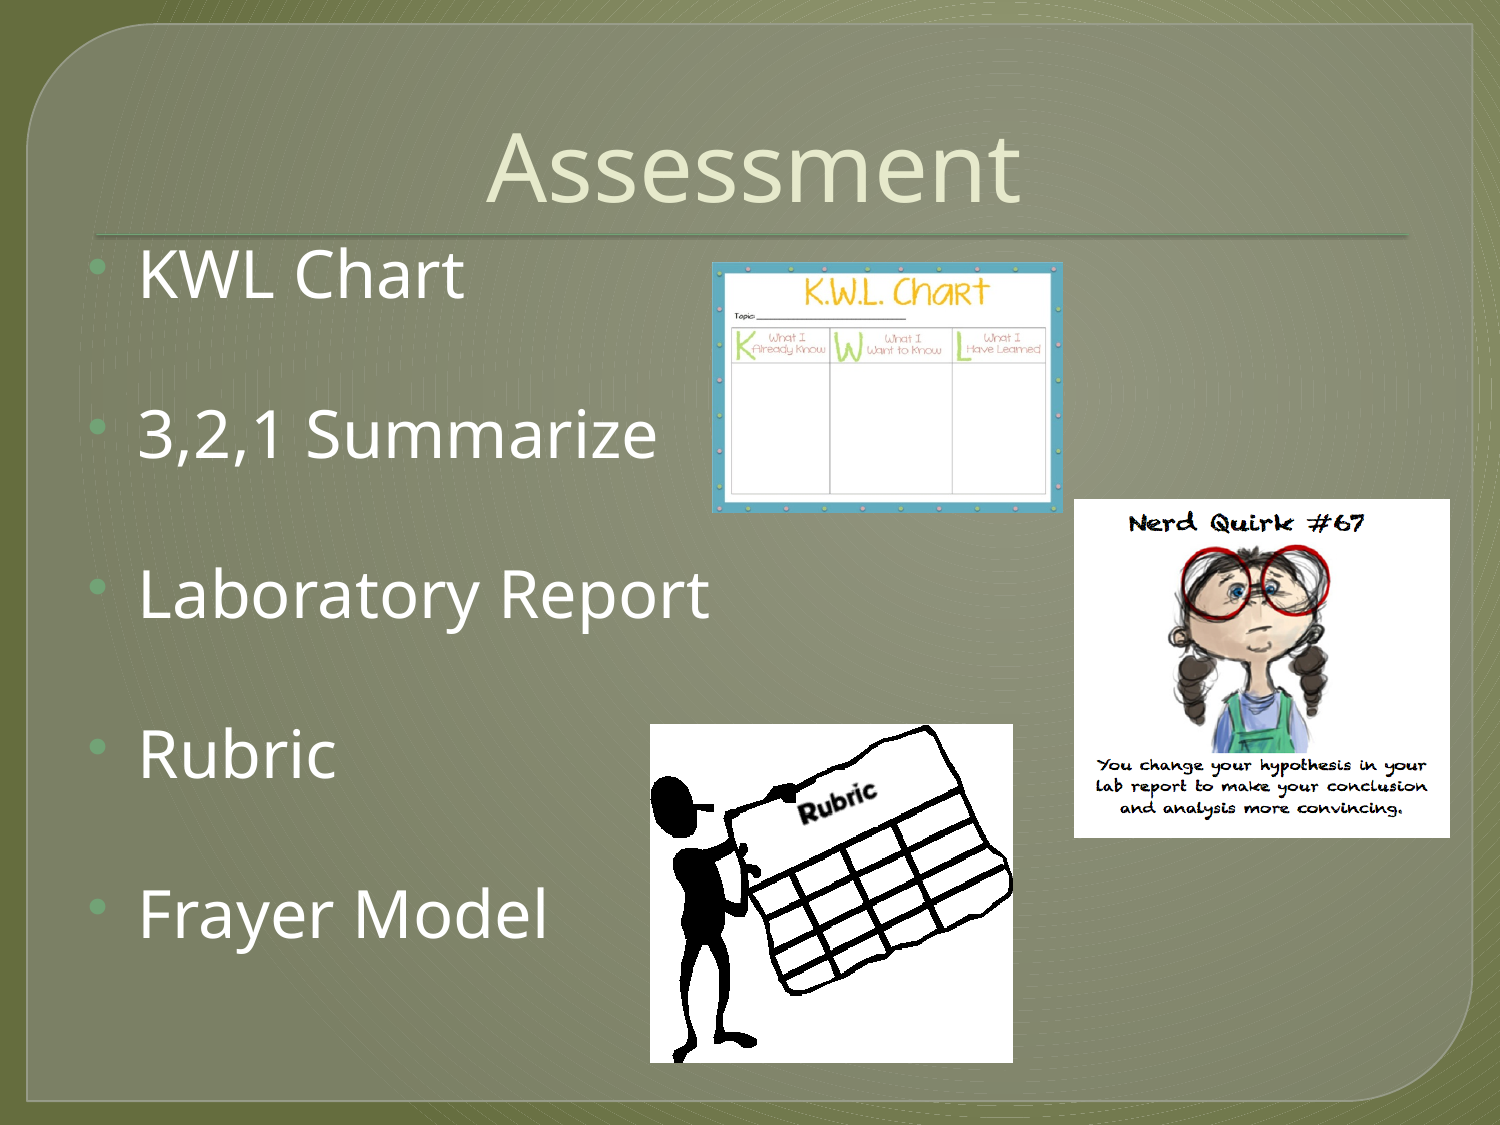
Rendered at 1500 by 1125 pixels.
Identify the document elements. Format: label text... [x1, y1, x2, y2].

picture [649, 724, 1013, 1063]
picture [1074, 499, 1451, 838]
picture [712, 262, 1063, 513]
list KWL Chart 3,2,1 Summarize Laboratory Report Rubric Frayer Model [75, 224, 1425, 1013]
title Assessment [75, 41, 1425, 224]
